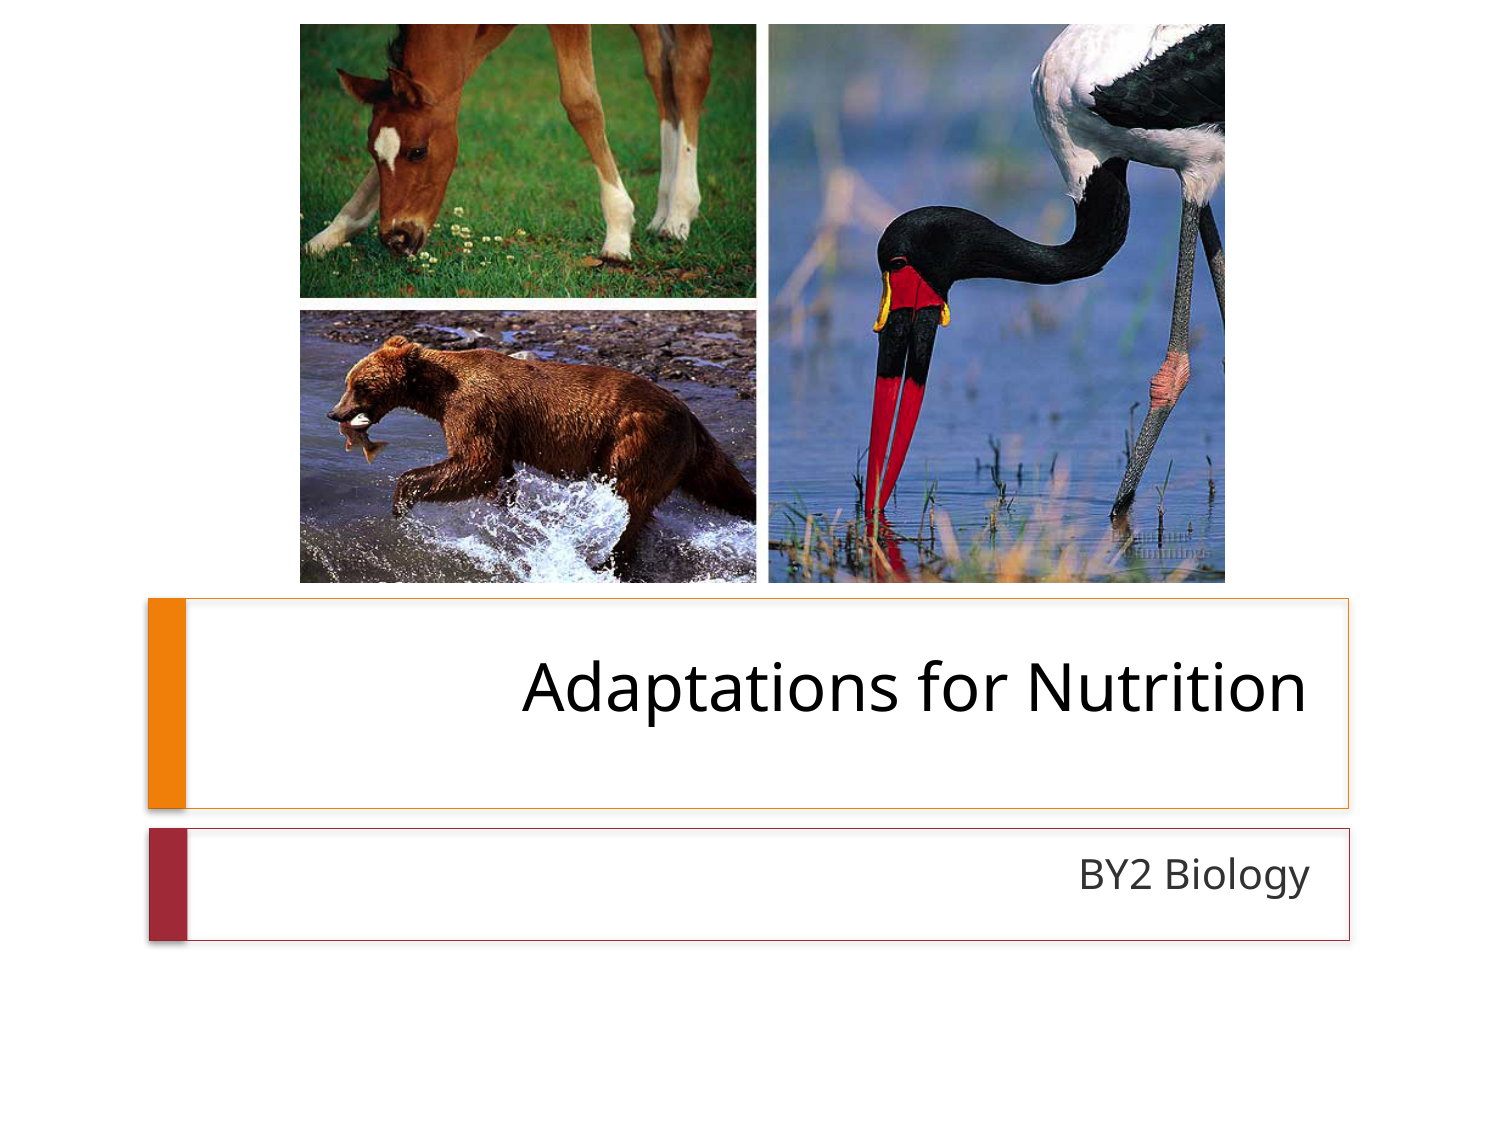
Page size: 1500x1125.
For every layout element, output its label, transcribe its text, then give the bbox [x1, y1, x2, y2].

subtitle BY2 Biology [200, 840, 1325, 929]
picture [299, 24, 1226, 583]
title Adaptations for Nutrition [200, 637, 1325, 800]
